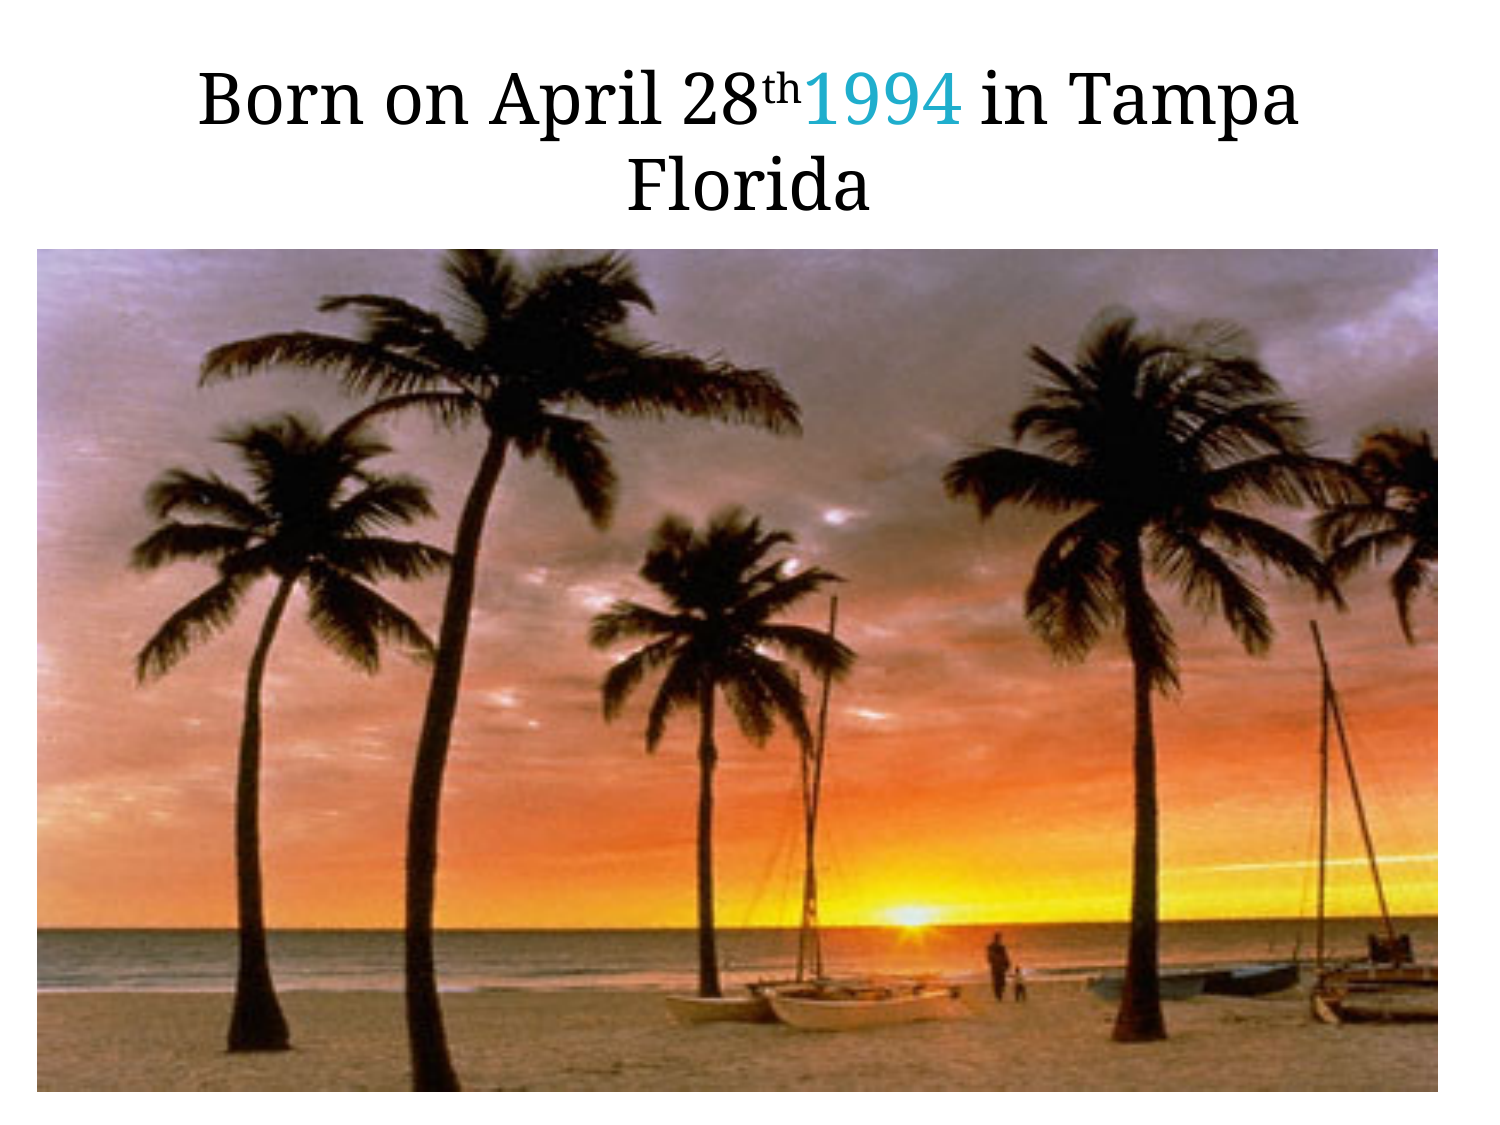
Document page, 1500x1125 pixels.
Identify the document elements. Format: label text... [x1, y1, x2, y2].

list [37, 249, 1438, 1092]
title Born on April 28th1994 in Tampa Florida [75, 45, 1425, 233]
